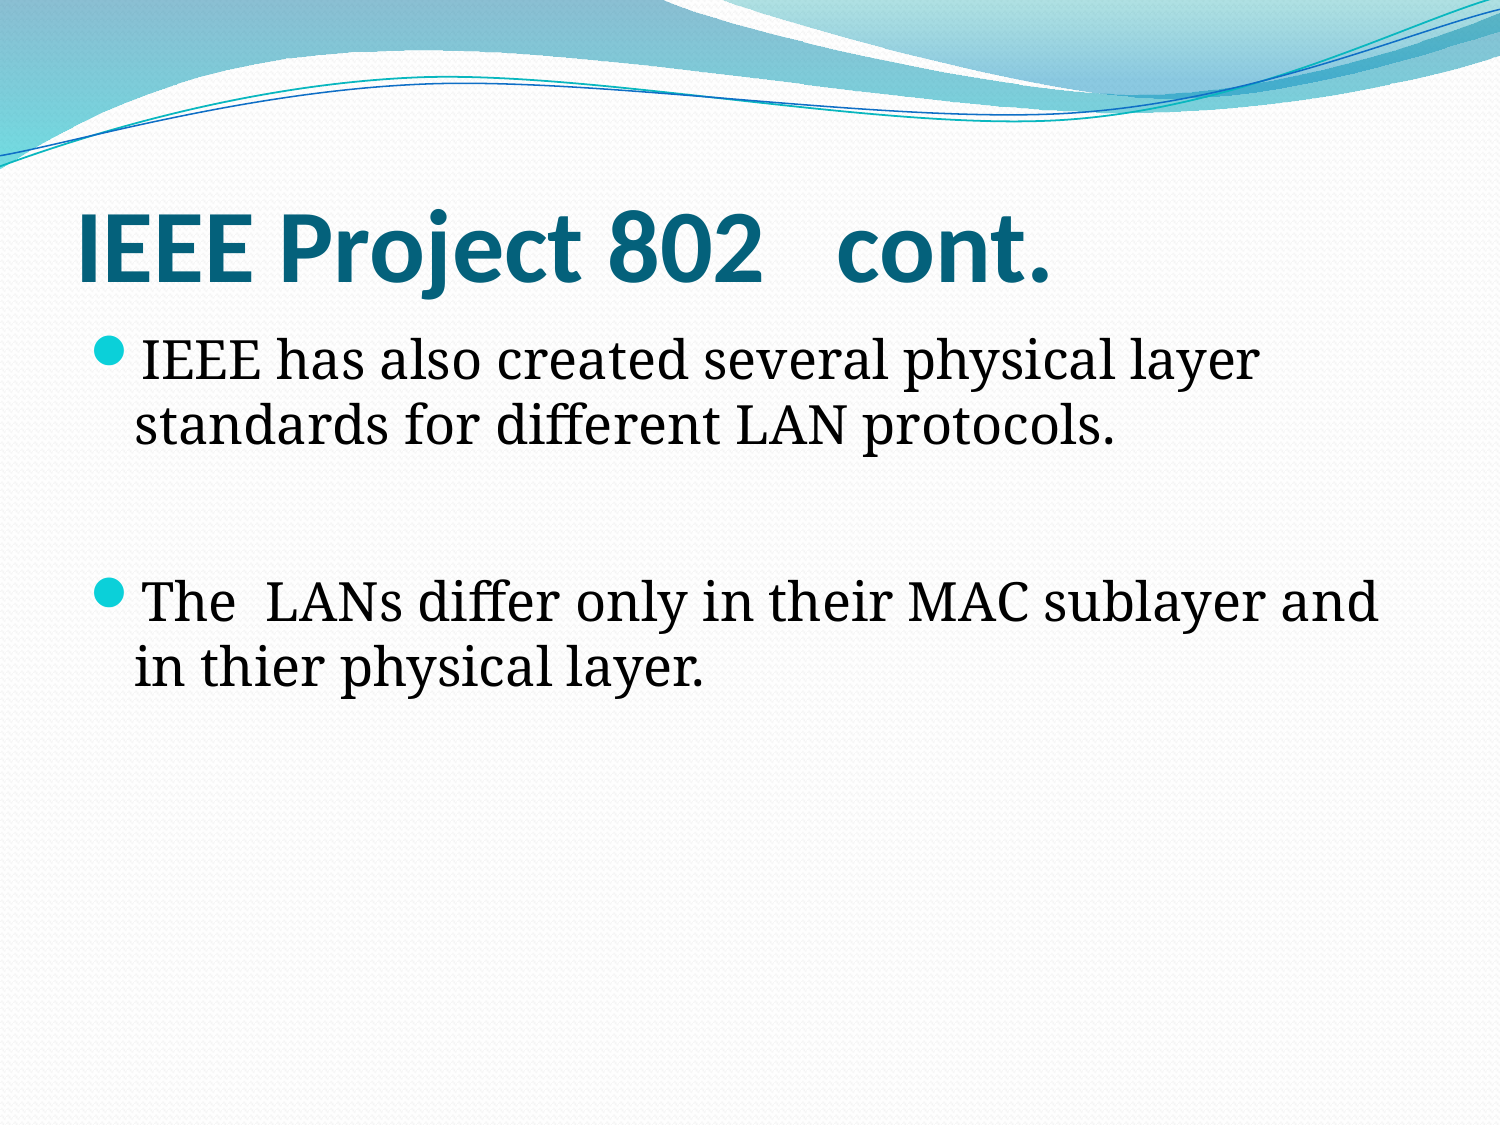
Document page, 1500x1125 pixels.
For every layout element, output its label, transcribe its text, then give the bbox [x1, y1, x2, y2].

list IEEE has also created several physical layer standards for different LAN protocols. The LANs differ only in their MAC sublayer and in thier physical layer. [75, 317, 1425, 1038]
title IEEE Project 802 cont. [75, 115, 1425, 303]
